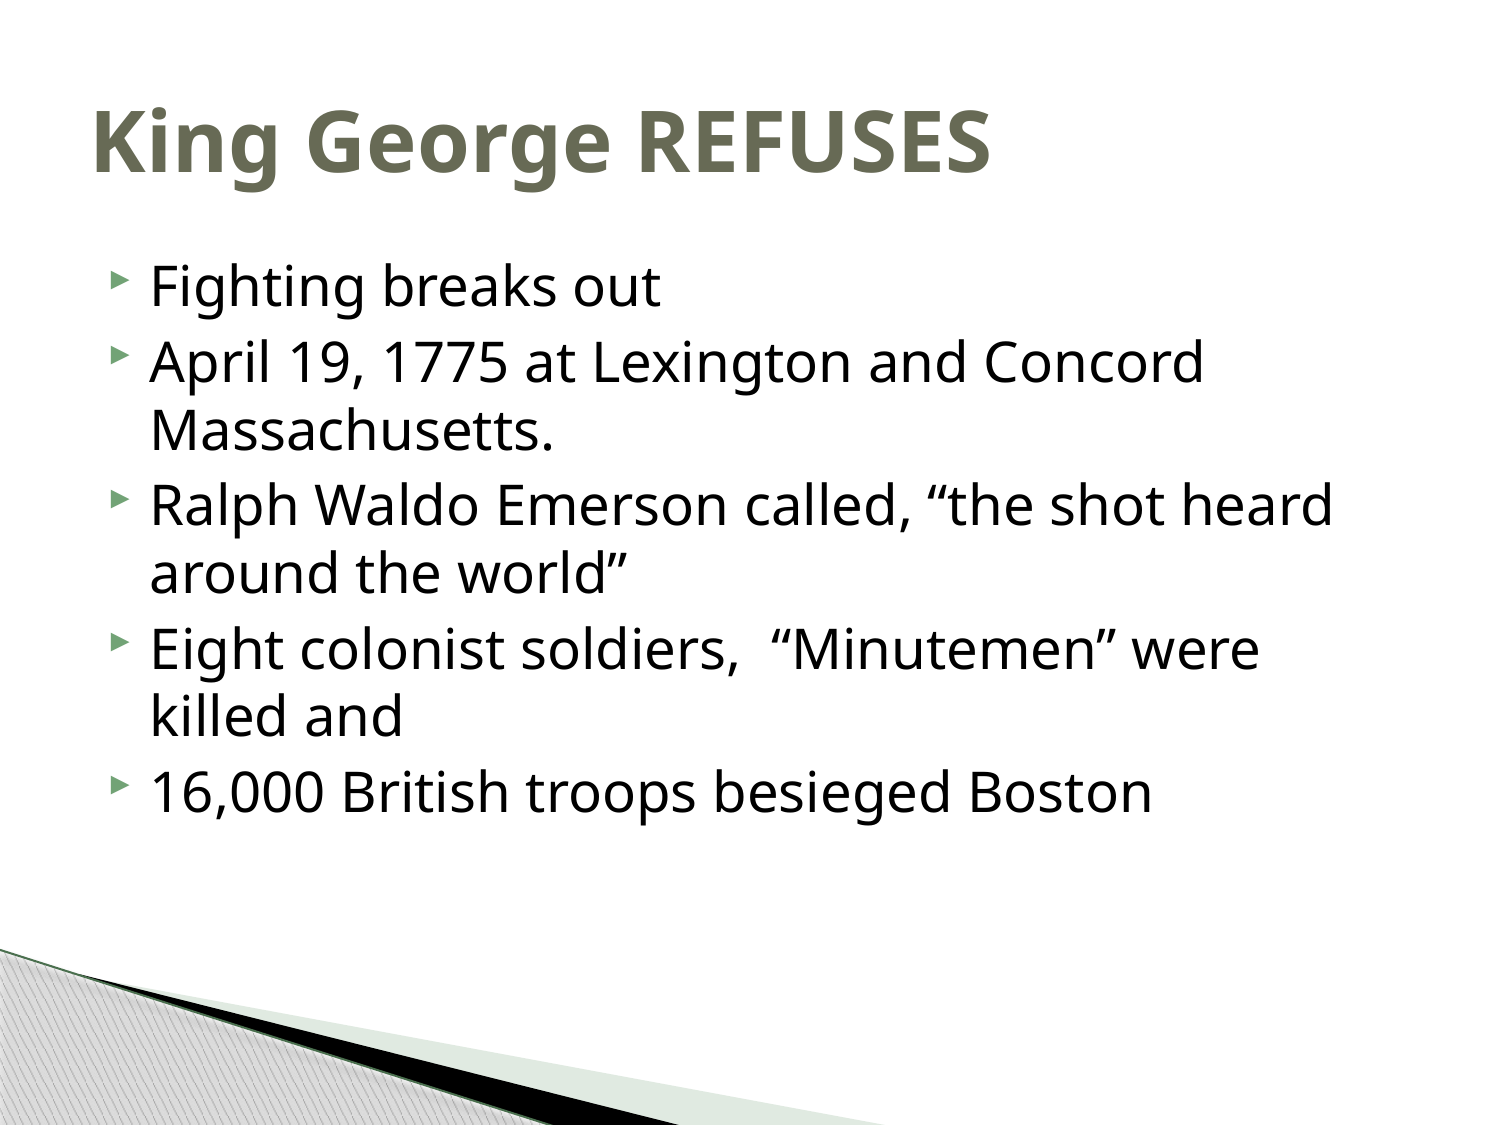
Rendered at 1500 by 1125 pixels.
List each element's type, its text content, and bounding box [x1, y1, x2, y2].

title King George REFUSES [75, 45, 1425, 233]
list Fighting breaks out April 19, 1775 at Lexington and Concord Massachusetts. Ralph Waldo Emerson called, “the shot heard around the world” Eight colonist soldiers, “Minutemen” were killed and 16,000 British troops besieged Boston [75, 243, 1425, 986]
